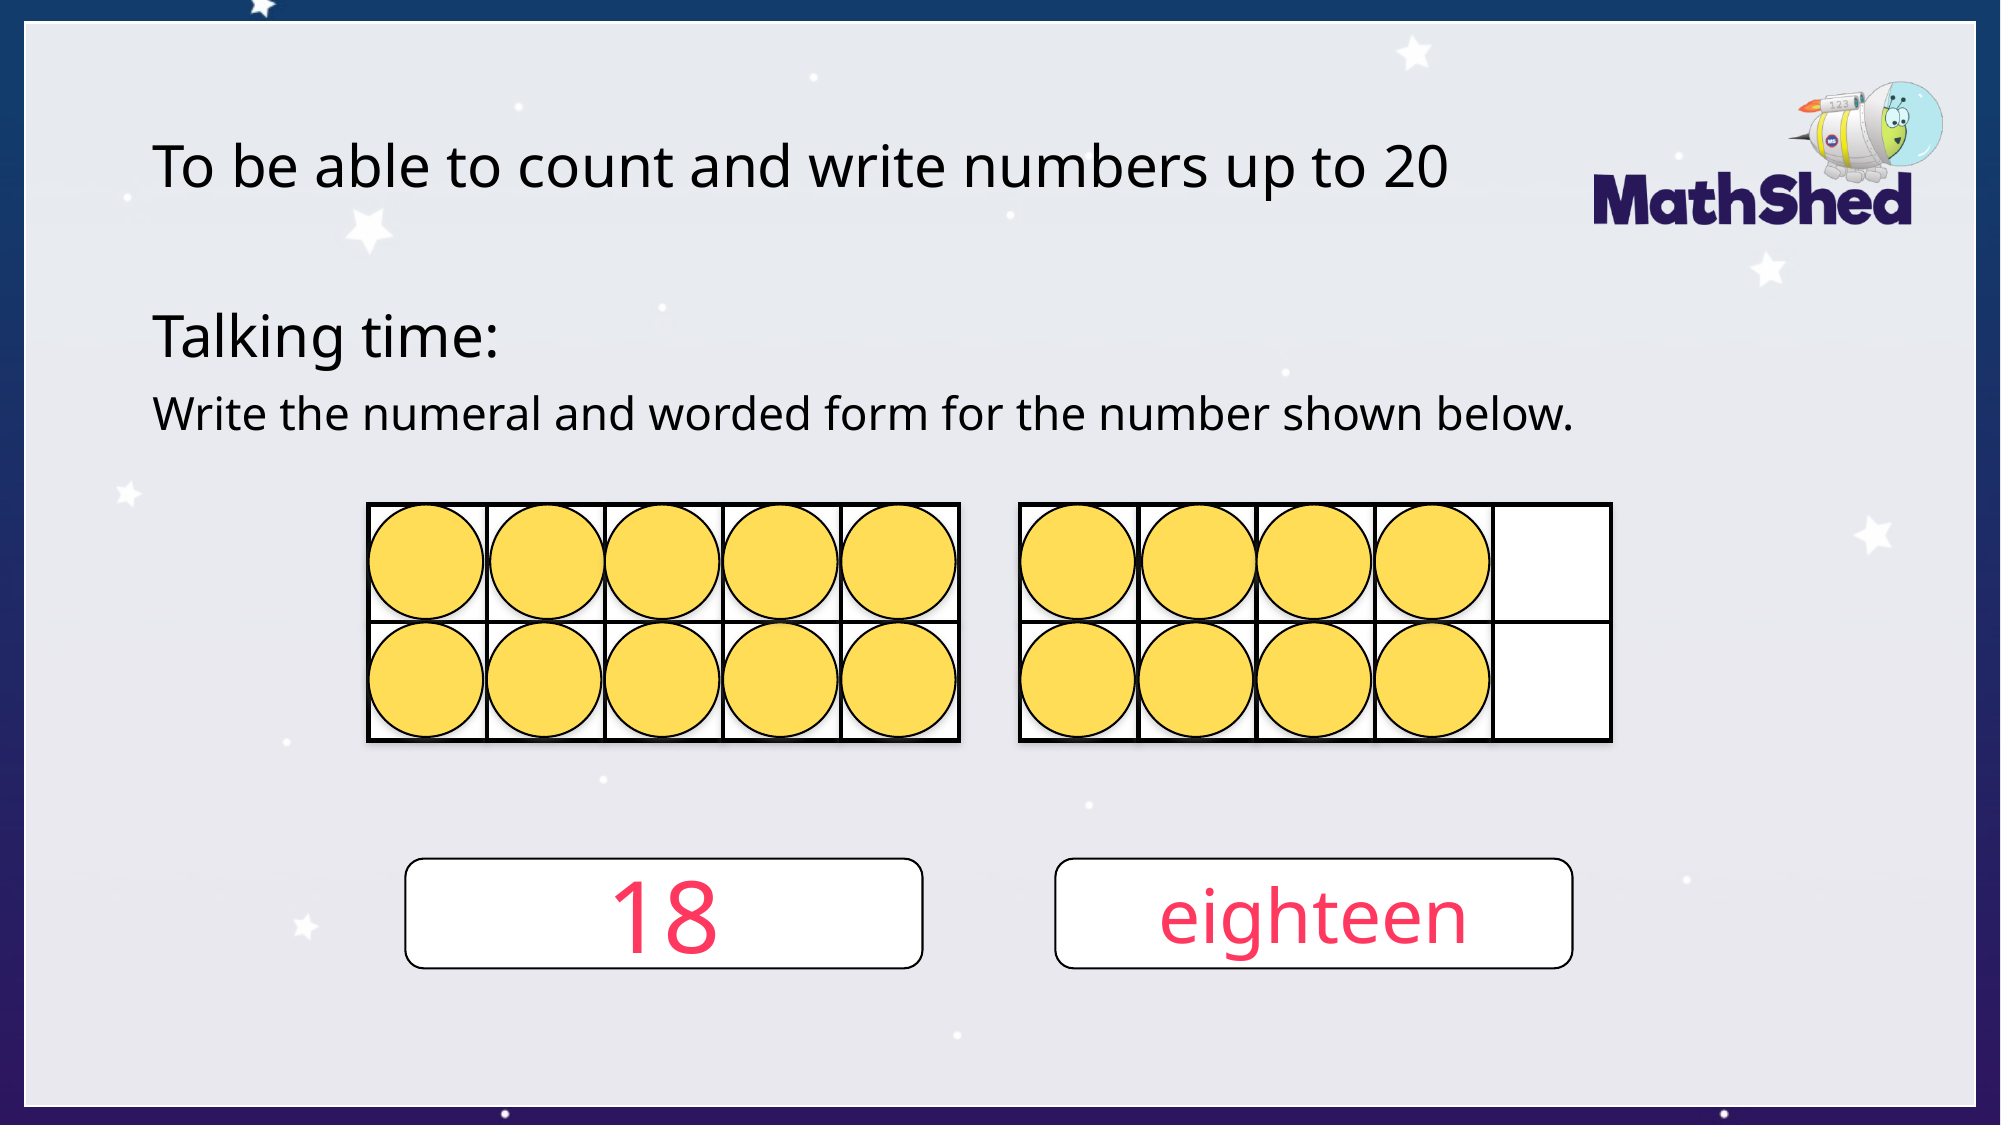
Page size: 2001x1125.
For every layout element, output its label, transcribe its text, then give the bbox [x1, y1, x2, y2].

text_box [1256, 591, 1284, 622]
text_box [1106, 594, 1134, 622]
text_box [682, 622, 723, 654]
text_box [564, 712, 601, 741]
text_box [1453, 714, 1489, 741]
text_box [1208, 504, 1256, 528]
text_box [907, 504, 960, 622]
text_box [368, 588, 397, 622]
text_box [1138, 579, 1171, 622]
text_box [1228, 602, 1252, 622]
text_box [1217, 622, 1256, 654]
text_box [841, 622, 878, 659]
text_box [1374, 622, 1412, 662]
text_box [1453, 622, 1489, 652]
list Talking time: Write the numeral and worded form for the number shown below. [137, 299, 1863, 1014]
text_box [1142, 504, 1255, 620]
text_box [789, 504, 841, 536]
text_box [809, 594, 837, 622]
text_box [604, 504, 720, 620]
text_box [486, 622, 602, 737]
picture [0, 0, 2001, 1125]
text_box [1086, 504, 1138, 536]
text_box [1020, 622, 1135, 737]
text_box [800, 622, 837, 654]
text_box [604, 589, 633, 622]
text_box [841, 706, 878, 741]
text_box [691, 594, 719, 622]
text_box [486, 704, 524, 741]
text_box [604, 704, 642, 741]
text_box [723, 504, 838, 620]
text_box [1097, 622, 1138, 654]
text_box [1138, 706, 1175, 741]
text_box [604, 504, 653, 541]
text_box [486, 581, 518, 622]
text_box [1441, 504, 1493, 534]
text_box [576, 598, 601, 622]
text_box [1020, 504, 1135, 620]
text_box [723, 624, 838, 737]
text_box [368, 504, 484, 620]
text_box [841, 504, 889, 541]
text_box [1138, 504, 1191, 551]
text_box [368, 706, 406, 741]
text_box [604, 622, 642, 661]
text_box [800, 712, 837, 741]
text_box [1374, 624, 1490, 737]
text_box [1374, 703, 1413, 741]
text_box [918, 622, 960, 741]
text_box [841, 504, 956, 620]
text_box [1493, 504, 1611, 622]
text_box [841, 588, 869, 622]
text_box [1256, 504, 1304, 538]
text_box [434, 504, 486, 536]
text_box [723, 622, 760, 659]
text_box [1215, 712, 1252, 741]
text_box [1374, 504, 1424, 544]
text_box [368, 622, 405, 660]
text_box [490, 504, 603, 620]
text_box [1256, 706, 1293, 741]
text_box [446, 713, 483, 741]
text_box [1493, 622, 1611, 741]
text_box [1256, 622, 1371, 737]
text_box [1097, 712, 1134, 741]
text_box [1020, 706, 1057, 741]
text_box 18 [404, 857, 924, 970]
text_box [723, 706, 760, 741]
text_box [565, 622, 604, 654]
text_box [1333, 622, 1374, 656]
text_box [556, 504, 604, 531]
text_box [454, 595, 483, 622]
text_box [1138, 622, 1177, 659]
title To be able to count and write numbers up to 20 [137, 59, 1578, 278]
text_box eighteen [1054, 857, 1574, 970]
text_box [723, 504, 771, 541]
text_box [1138, 622, 1253, 737]
text_box [682, 712, 719, 741]
text_box [1020, 504, 1068, 541]
text_box [1374, 585, 1404, 622]
text_box [1020, 588, 1048, 622]
text_box [1333, 709, 1371, 741]
text_box [446, 622, 486, 654]
text_box [723, 588, 751, 622]
text_box [1374, 504, 1490, 620]
text_box [1256, 504, 1371, 620]
text_box [841, 622, 956, 737]
text_box [368, 622, 483, 737]
text_box [368, 504, 417, 542]
text_box [1020, 622, 1057, 659]
text_box [1322, 504, 1374, 538]
text_box [486, 504, 538, 549]
text_box [671, 504, 723, 536]
text_box [486, 622, 525, 660]
text_box [1342, 591, 1371, 622]
text_box [604, 622, 720, 737]
text_box [1256, 622, 1293, 659]
text_box [1461, 596, 1489, 622]
